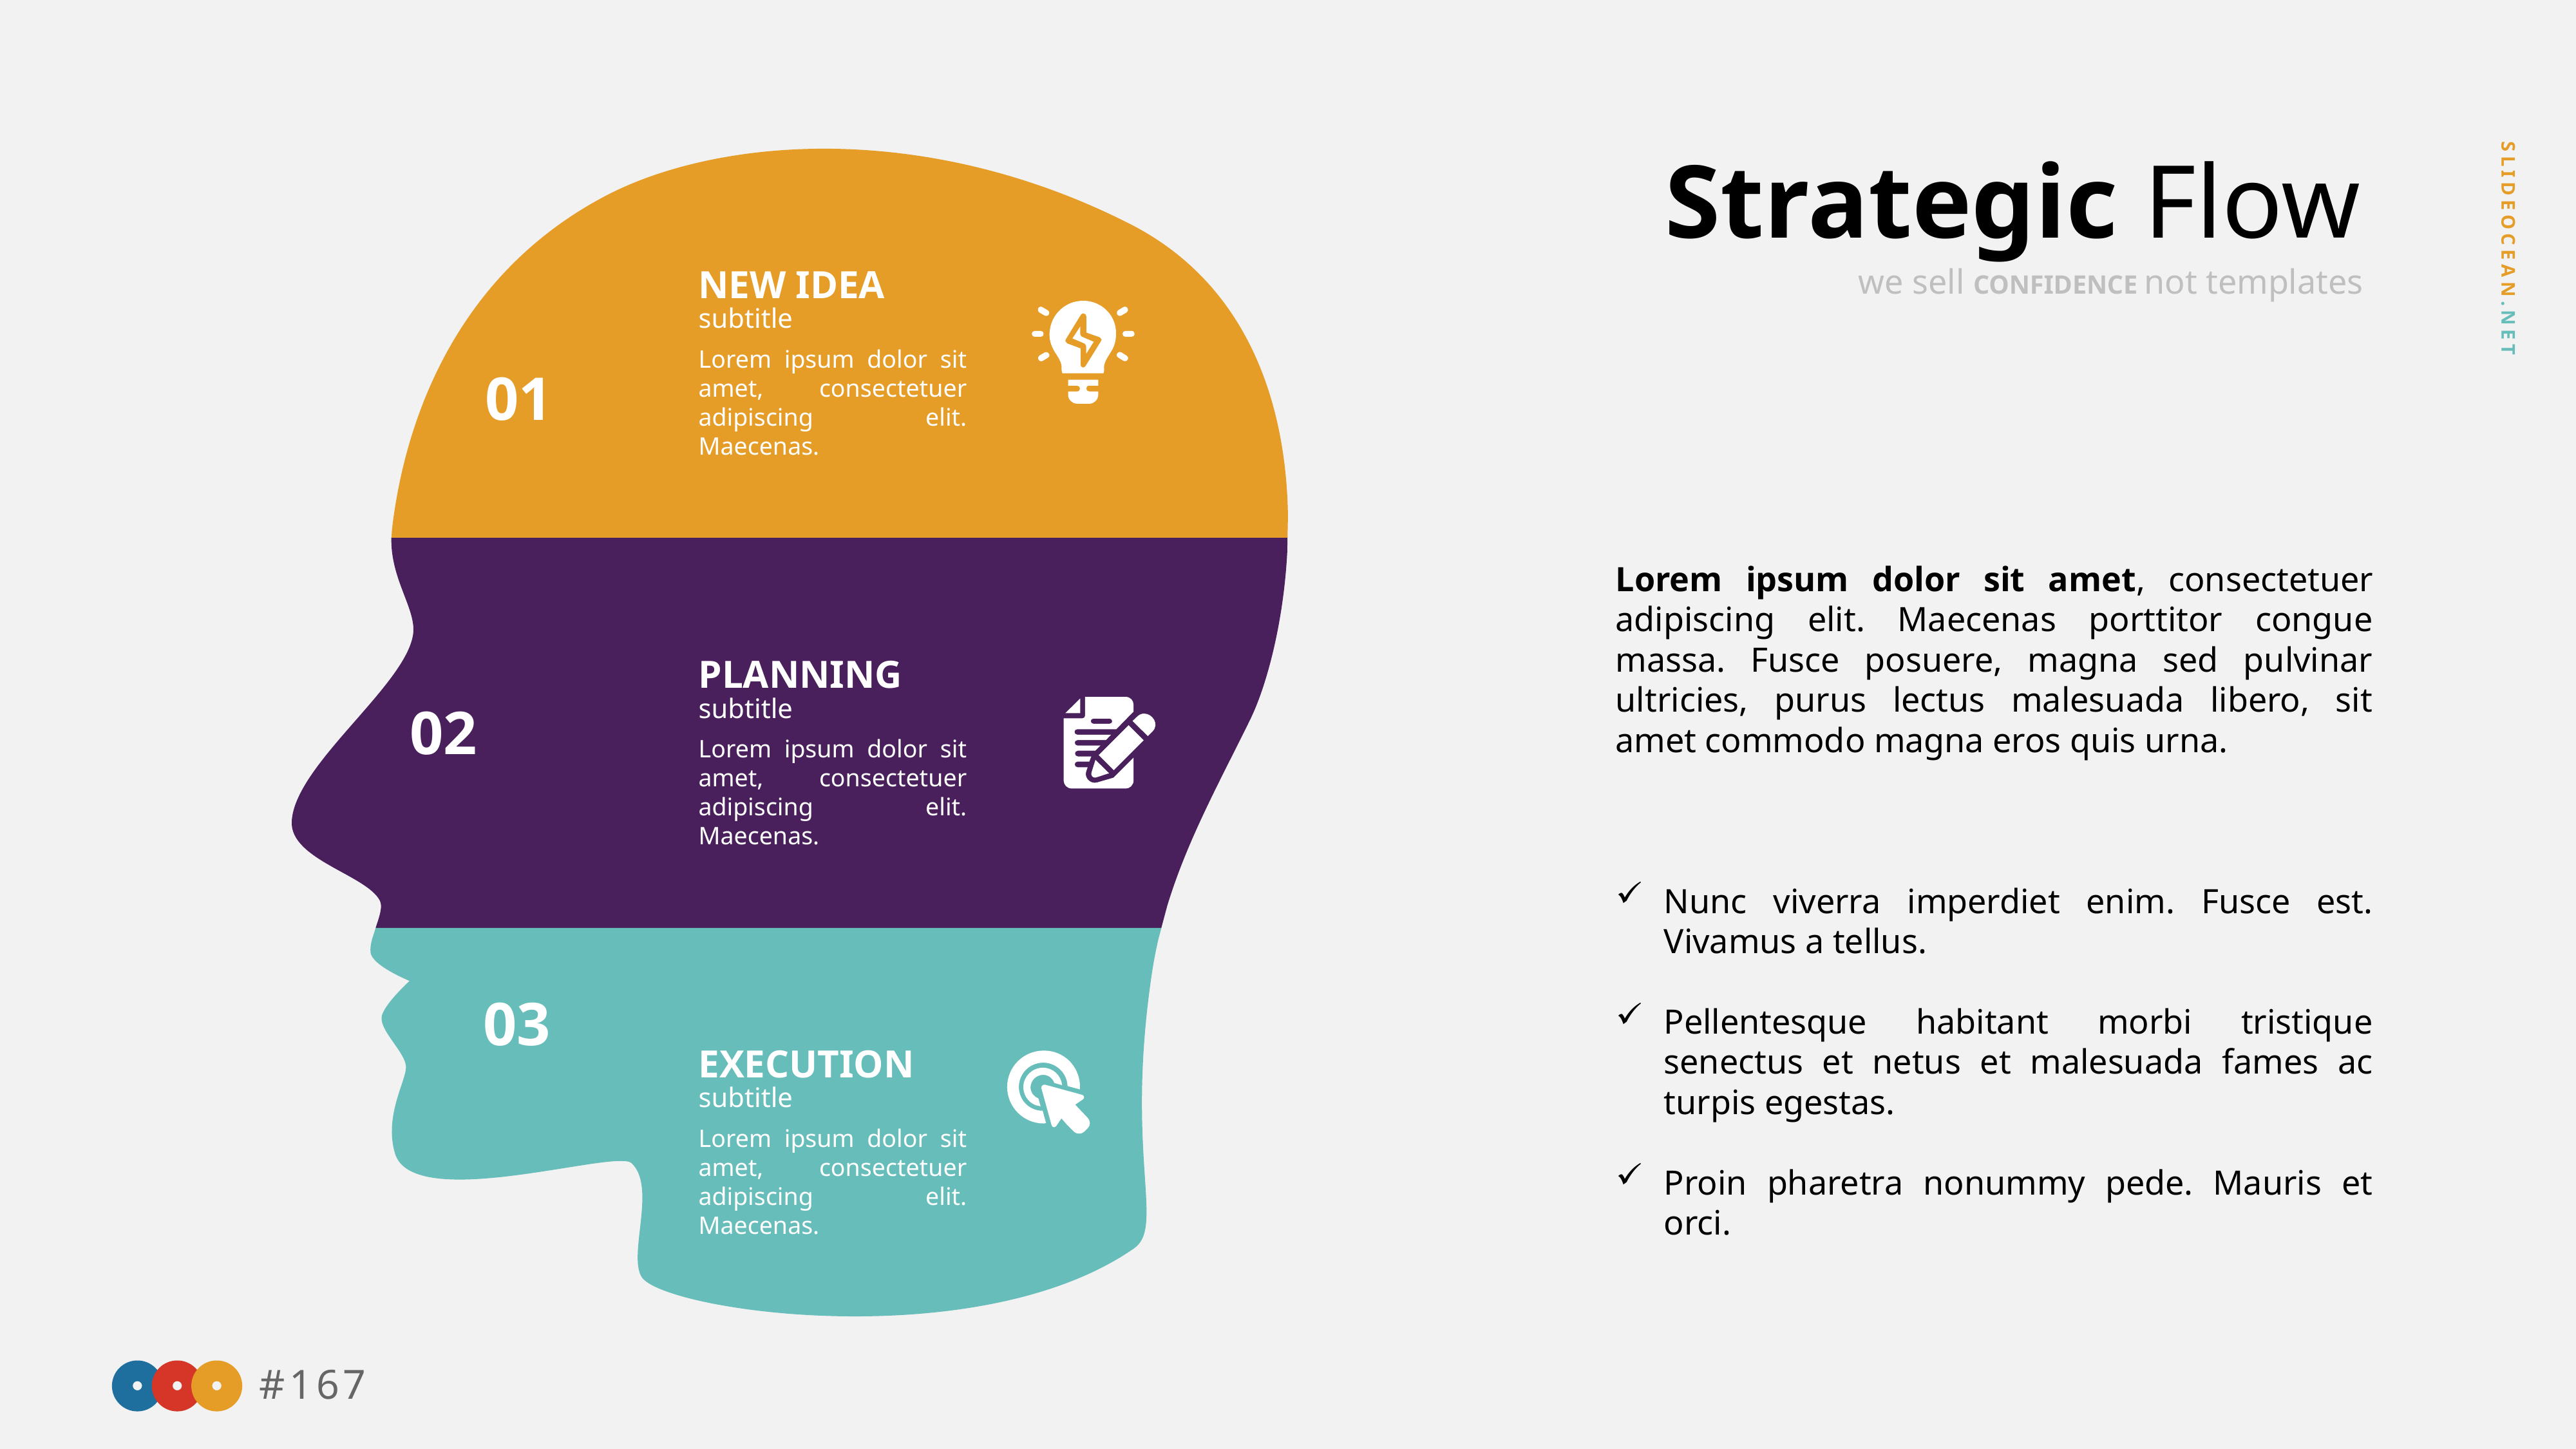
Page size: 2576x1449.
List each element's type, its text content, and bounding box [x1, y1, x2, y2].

text_box #167 [259, 1359, 1065, 1408]
text_box we sell CONFIDENCE not templates [1848, 255, 2373, 306]
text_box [688, 255, 977, 467]
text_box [688, 645, 977, 857]
text_box [369, 927, 1163, 1318]
text_box [290, 539, 1289, 927]
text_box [1030, 300, 1136, 404]
text_box 02 [384, 690, 502, 771]
text_box [390, 147, 1289, 539]
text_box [1063, 696, 1160, 789]
text_box Lorem ipsum dolor sit amet, consectetuer adipiscing elit. Maecenas porttitor congue massa. Fusce posuere, magna sed pulvinar ultricies, purus lectus malesuada libero, sit amet commodo magna eros quis urna. Nunc viverra imperdiet enim. Fusce est. Vivamus a tellus. Pellentesque habitant morbi tristique senectus et netus et malesuada fames ac turpis egestas. Proin pharetra nonummy pede. Mauris et orci. [1606, 553, 2383, 1287]
text_box Strategic Flow [1655, 132, 2370, 263]
text_box 01 [460, 356, 578, 437]
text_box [688, 1034, 977, 1245]
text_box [1007, 1050, 1092, 1134]
text_box 03 [458, 981, 576, 1063]
